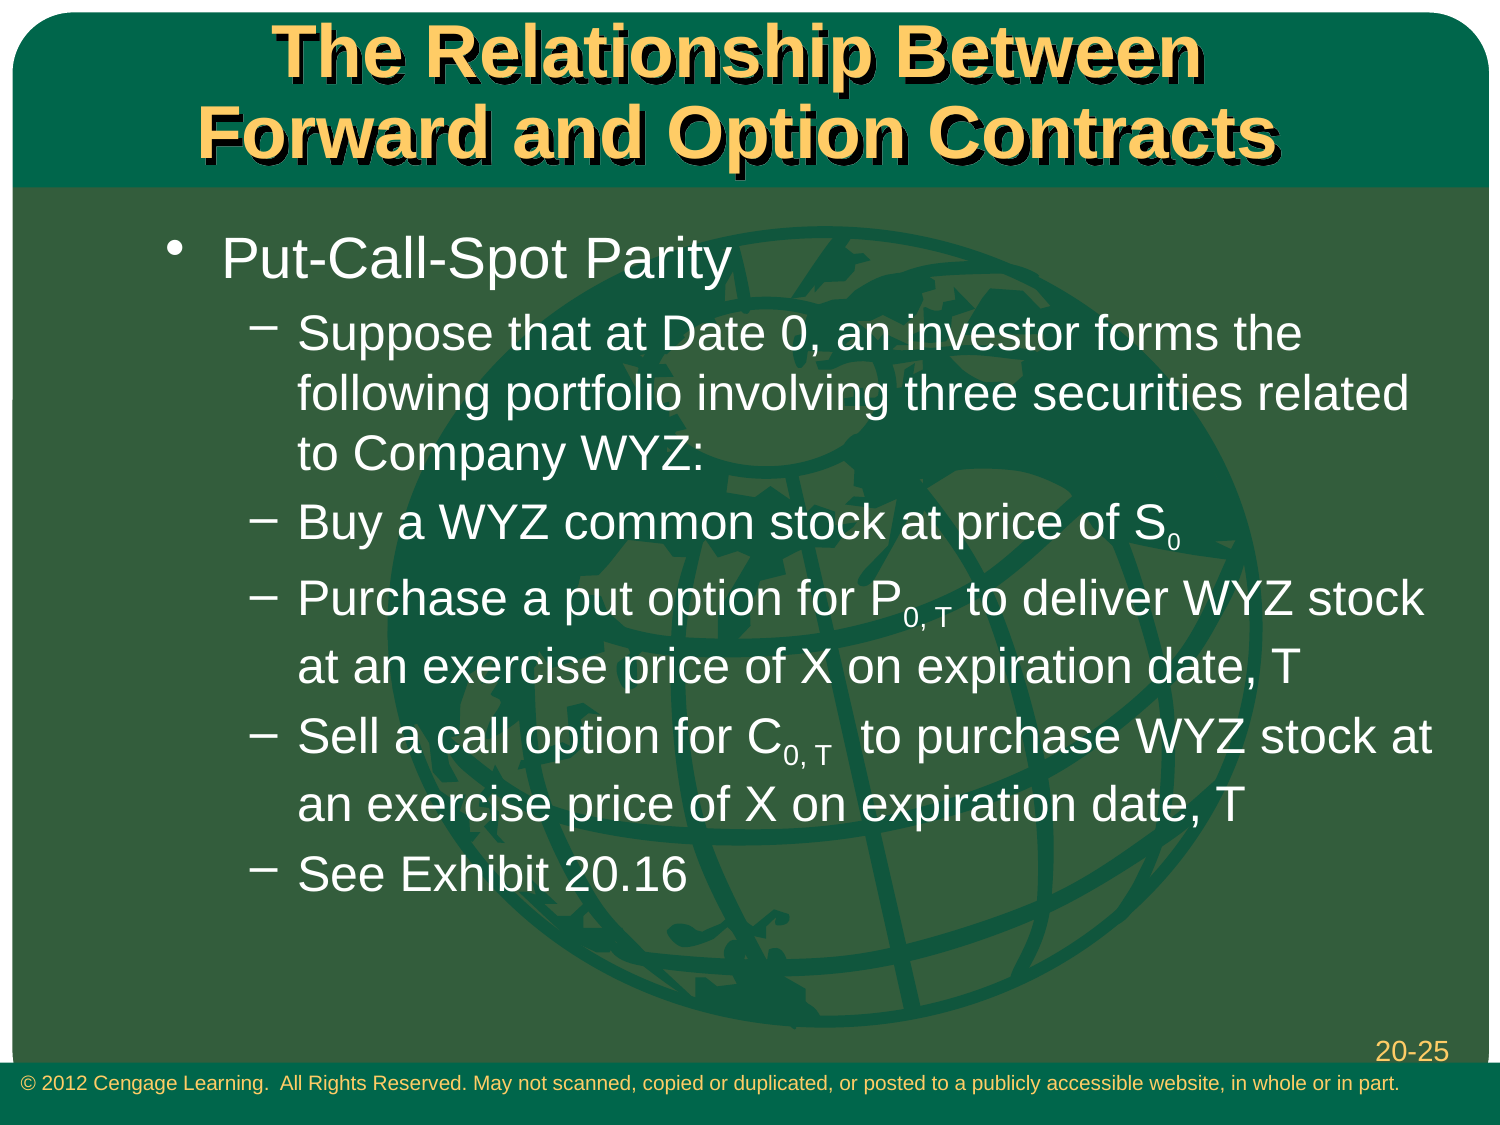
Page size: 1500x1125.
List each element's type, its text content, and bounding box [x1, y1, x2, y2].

title The Relationship Between Forward and Option Contracts [99, 0, 1375, 188]
footer © 2012 Cengage Learning. All Rights Reserved. May not scanned, copied or duplicated, or posted to a publicly accessible website, in whole or in part. [0, 1062, 1500, 1125]
slide_number 20-25 [1325, 1025, 1500, 1062]
list Put-Call-Spot Parity Suppose that at Date 0, an investor forms the following portfolio involving three securities related to Company WYZ: Buy a WYZ common stock at price of S0 Purchase a put option for P0, T to deliver WYZ stock at an exercise price of X on expiration date, T Sell a call option for C0, T to purchase WYZ stock at an exercise price of X on expiration date, T See Exhibit 20.16 [150, 212, 1463, 963]
